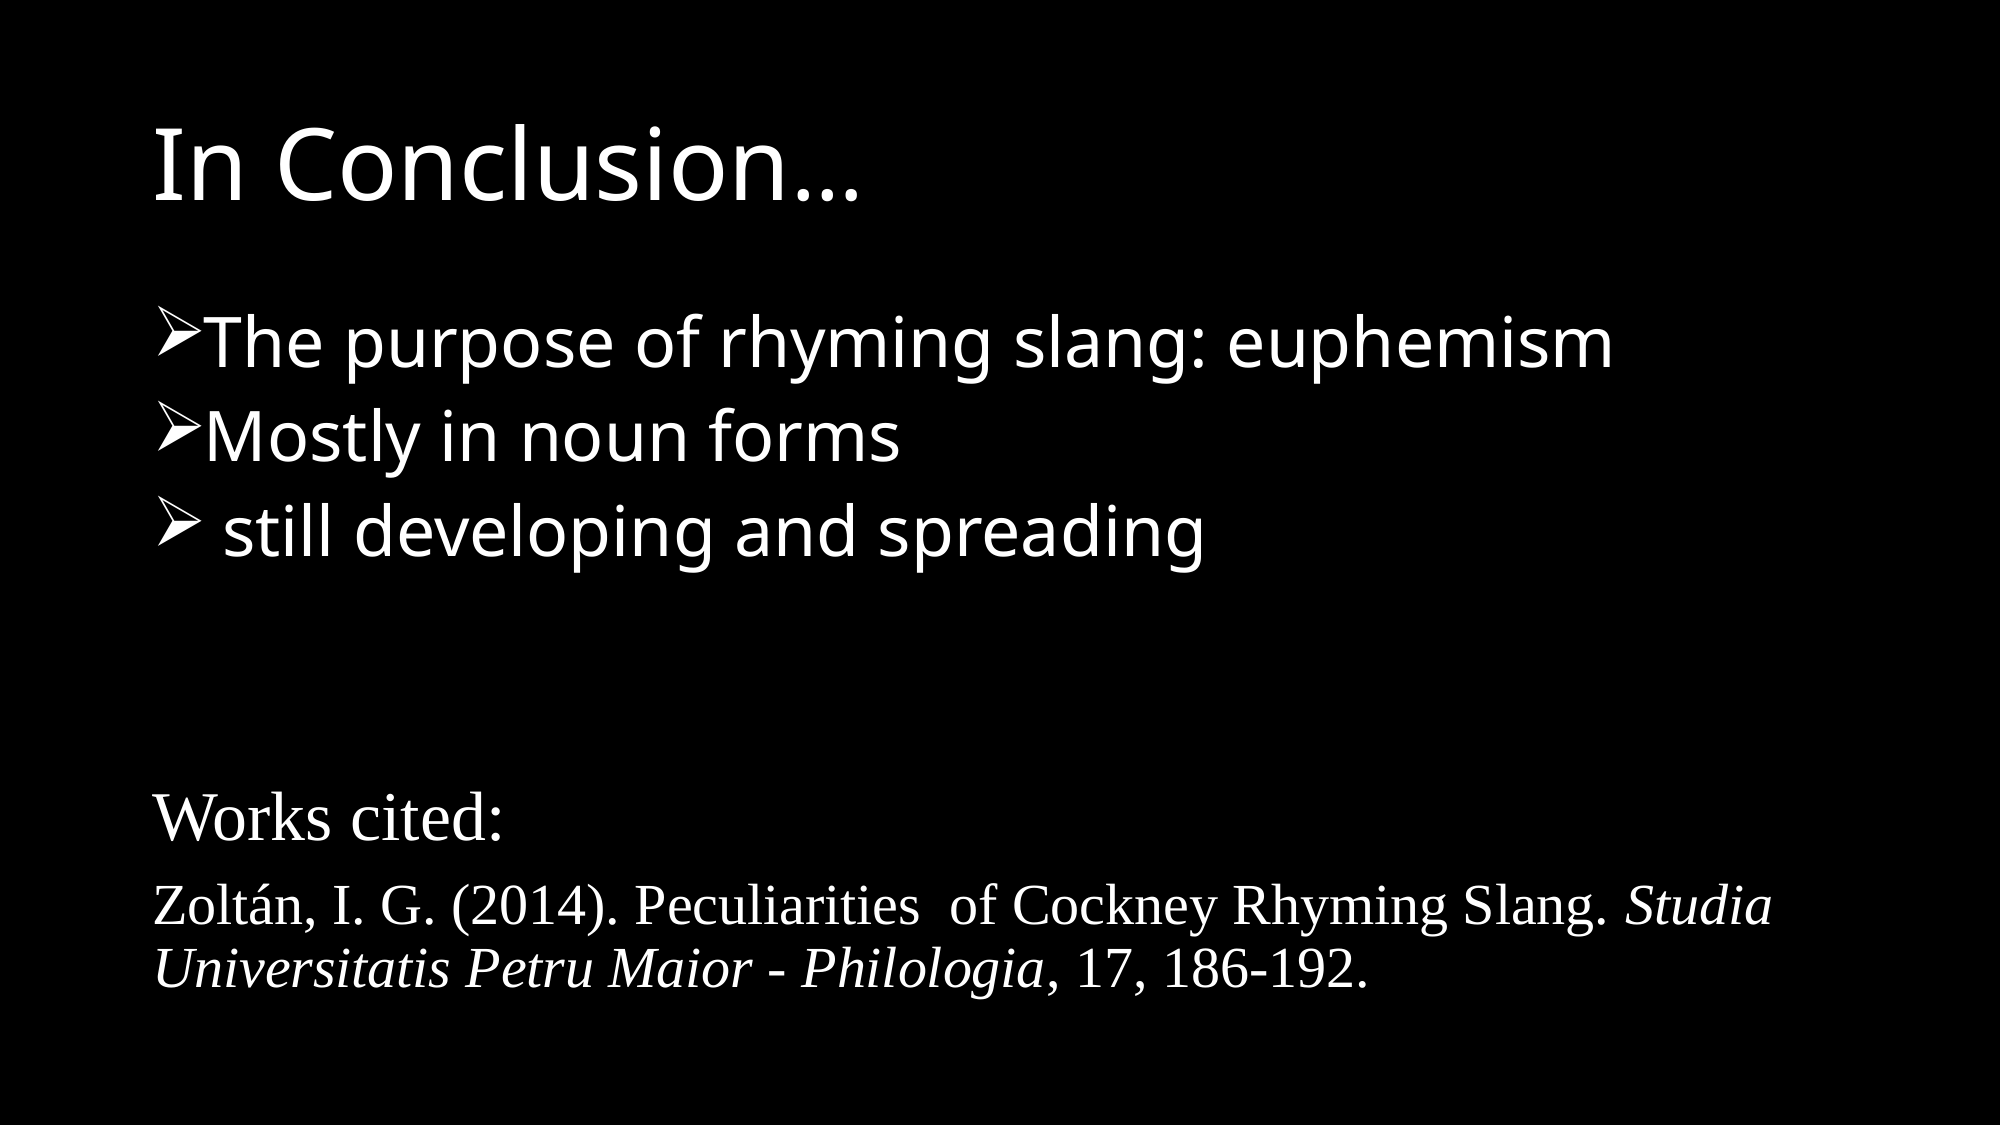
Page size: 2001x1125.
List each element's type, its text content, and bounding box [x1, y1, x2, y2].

list The purpose of rhyming slang: euphemism Mostly in noun forms still developing and spreading Works cited: Zoltán, I. G. (2014). Peculiarities of Cockney Rhyming Slang. Studia Universitatis Petru Maior - Philologia, 17, 186-192. [137, 299, 1863, 1014]
title In Conclusion… [137, 59, 1863, 278]
